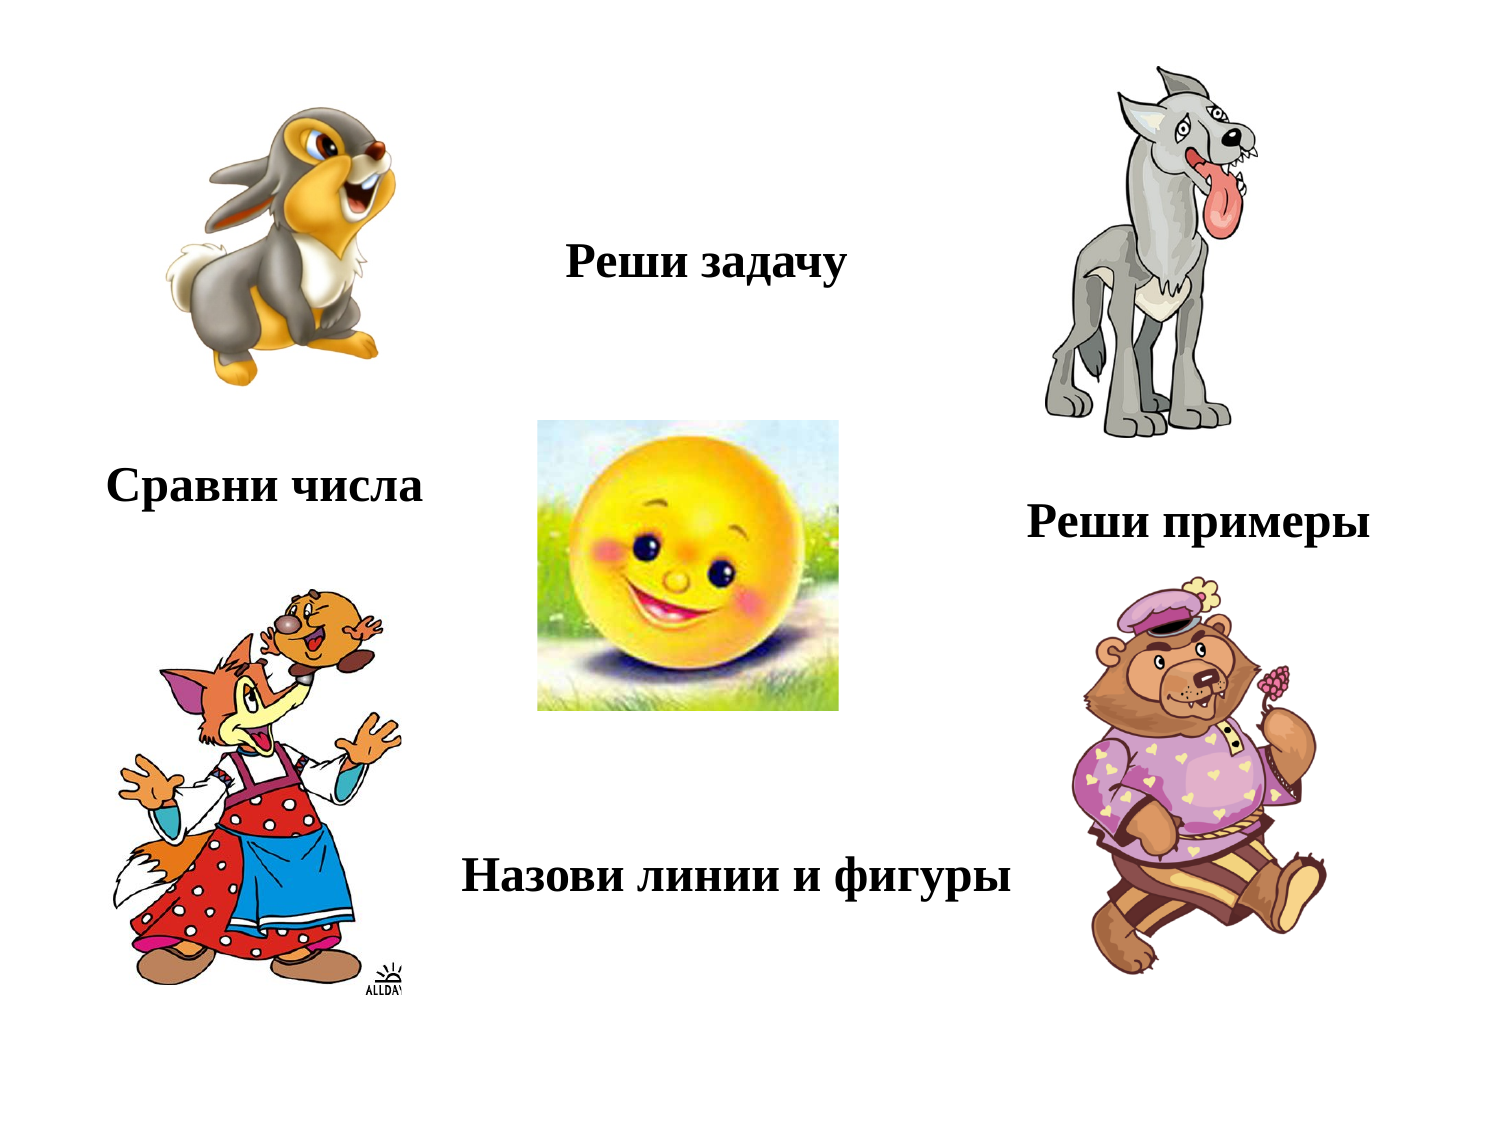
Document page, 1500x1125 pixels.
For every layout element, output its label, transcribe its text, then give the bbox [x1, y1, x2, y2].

text_box Реши примеры [1011, 479, 1386, 555]
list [1045, 66, 1259, 438]
picture [1068, 574, 1328, 975]
text_box Назови линии и фигуры [446, 834, 1027, 909]
text_box Сравни числа [90, 444, 439, 520]
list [537, 420, 839, 711]
picture [159, 101, 405, 394]
text_box Реши задачу [550, 219, 863, 295]
picture [100, 573, 402, 995]
